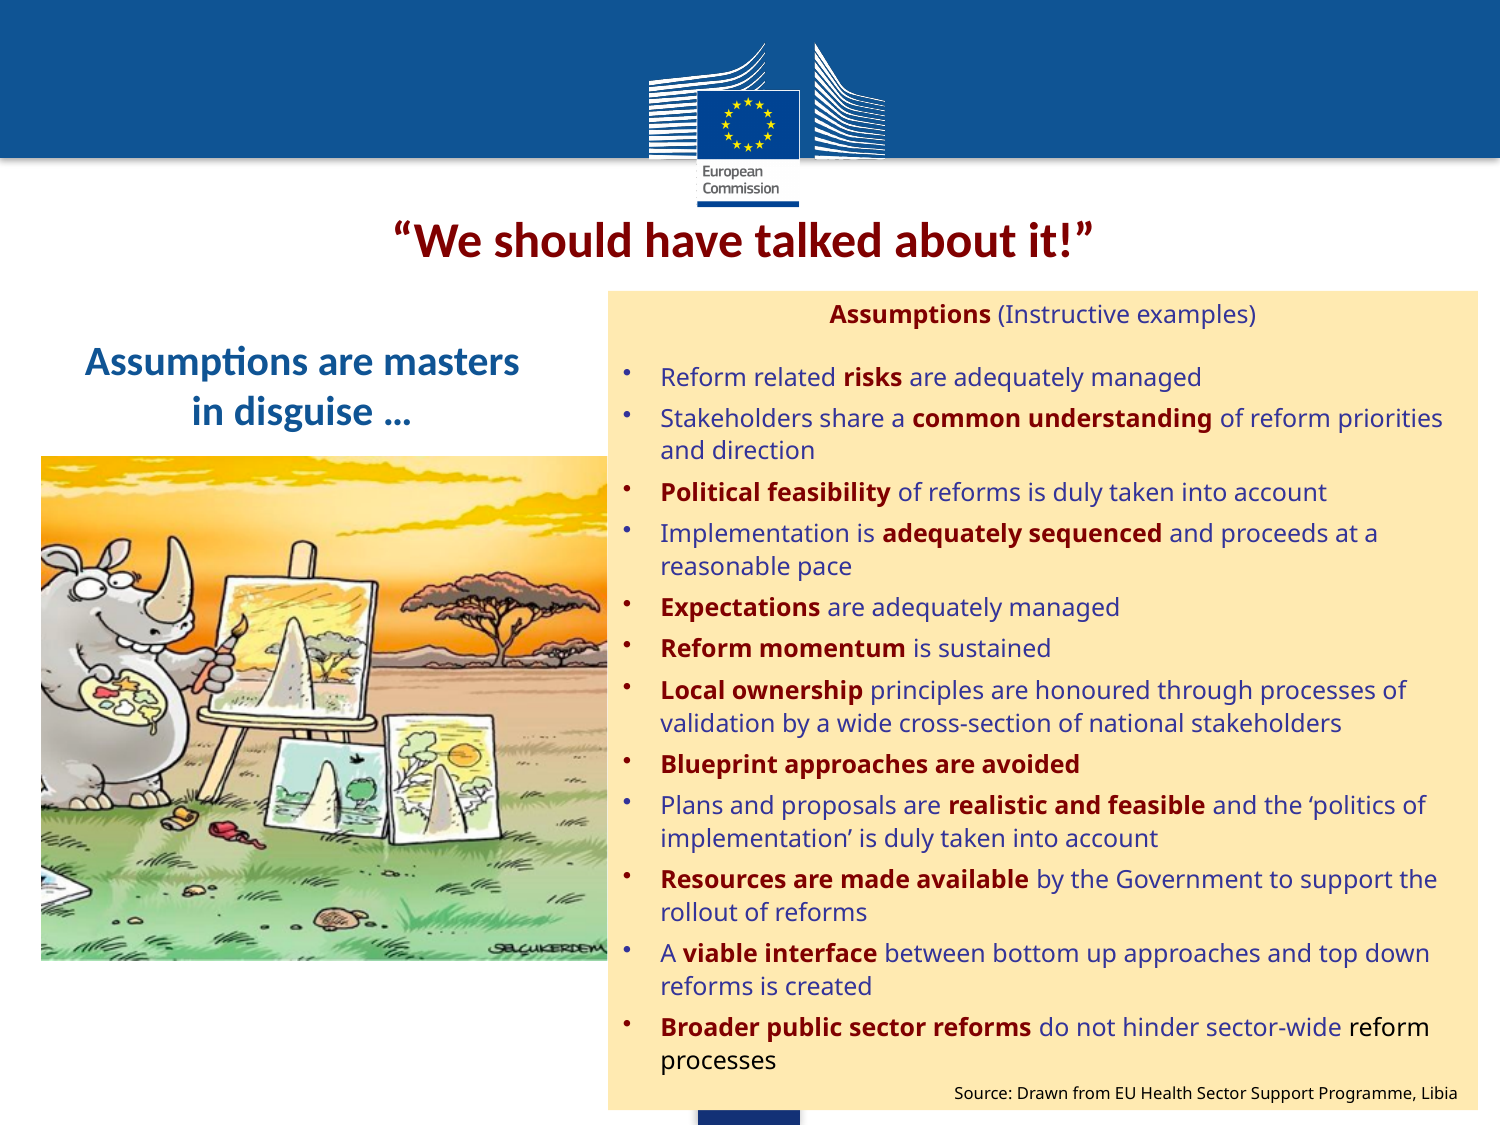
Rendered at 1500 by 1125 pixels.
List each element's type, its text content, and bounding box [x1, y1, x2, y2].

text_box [40, 455, 614, 961]
picture [649, 42, 885, 199]
text_box Assumptions (Instructive examples) Reform related risks are adequately managed Stakeholders share a common understanding of reform priorities and direction Political feasibility of reforms is duly taken into account Implementation is adequately sequenced and proceeds at a reasonable pace Expectations are adequately managed Reform momentum is sustained Local ownership principles are honoured through processes of validation by a wide cross-section of national stakeholders Blueprint approaches are avoided Plans and proposals are realistic and feasible and the ‘politics of implementation’ is duly taken into account Resources are made available by the Government to support the rollout of reforms A viable interface between bottom up approaches and top down reforms is created Broader public sector reforms do not hinder sector-wide reform processes Source: Drawn from EU Health Sector Support Programme, Libia [608, 290, 1478, 1111]
text_box “We should have talked about it!” [324, 199, 1163, 275]
text_box Assumptions are masters in disguise … [64, 326, 540, 441]
